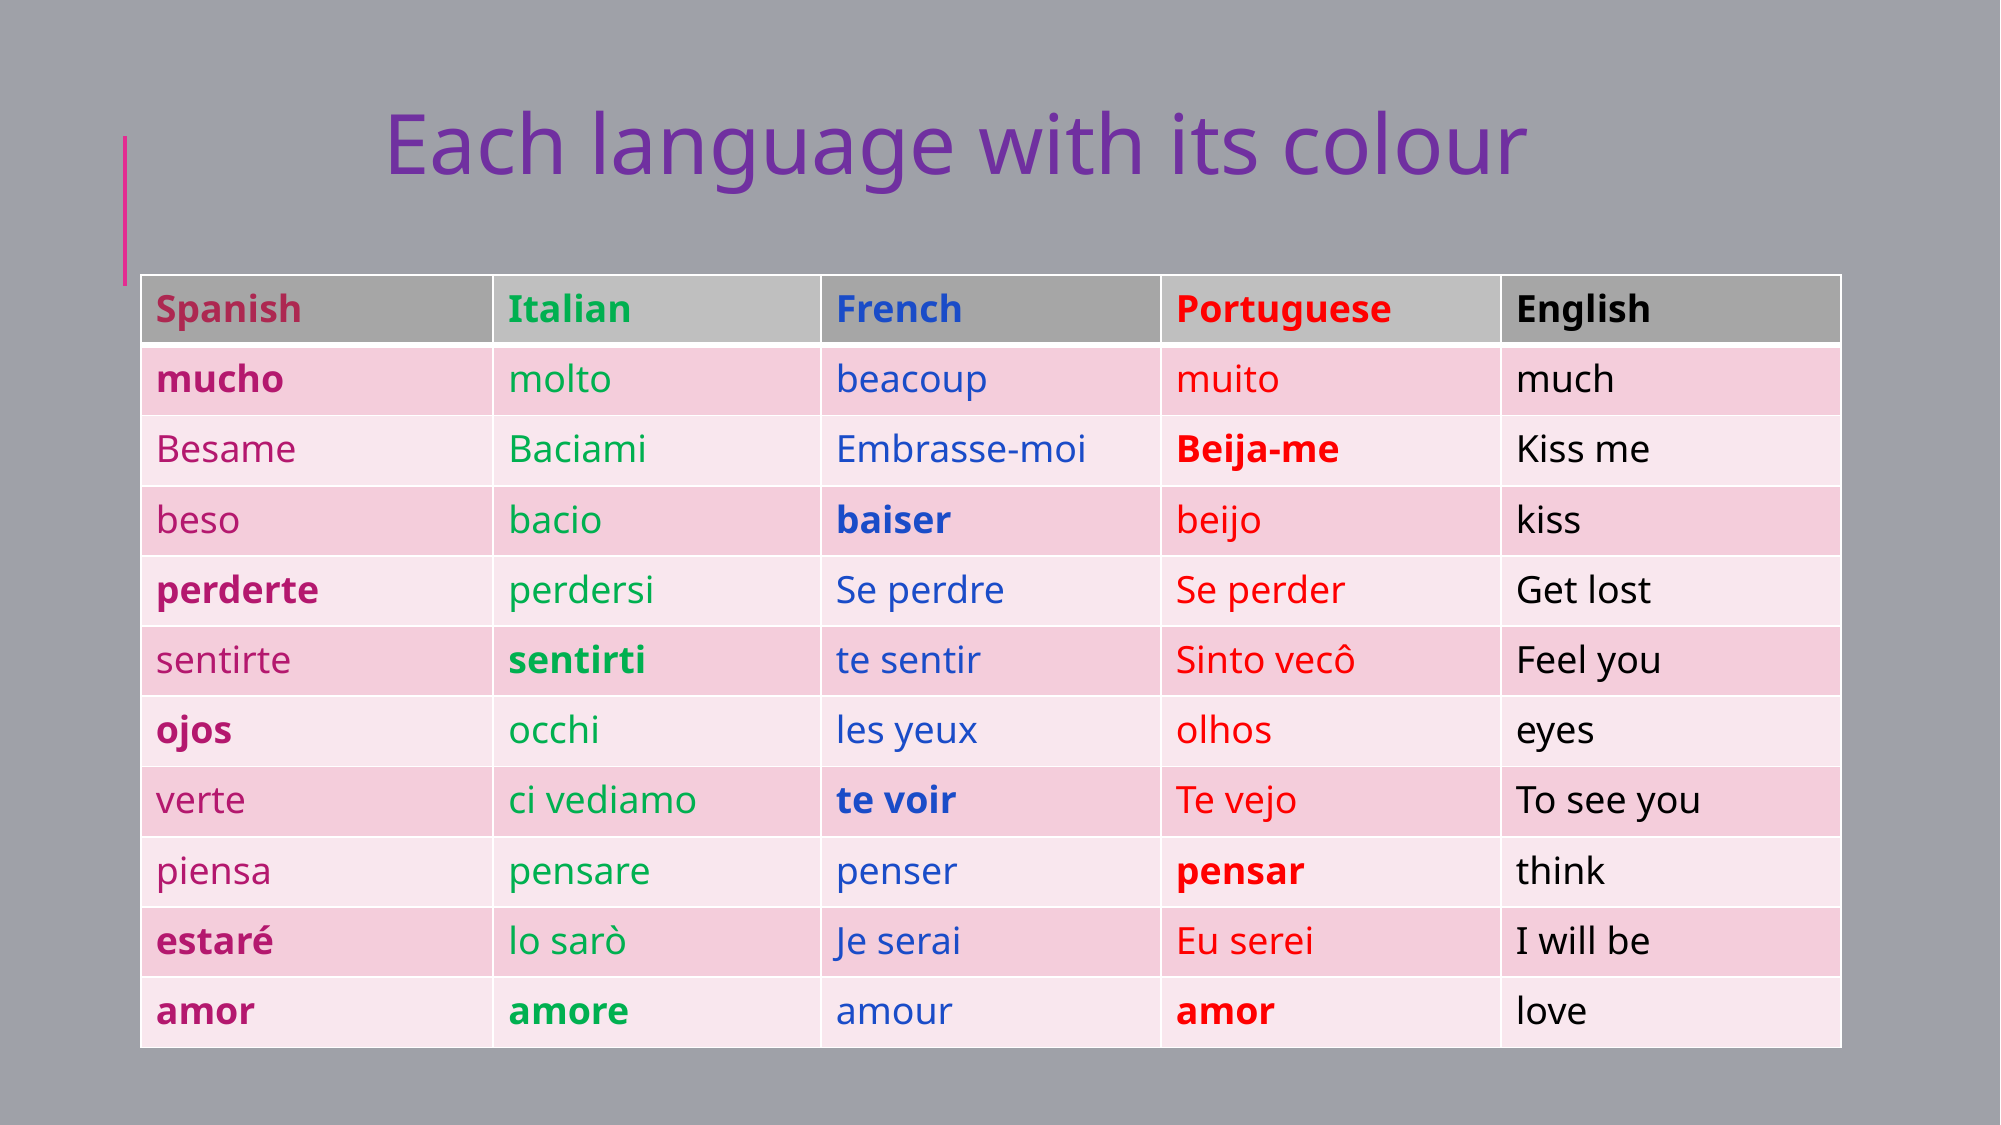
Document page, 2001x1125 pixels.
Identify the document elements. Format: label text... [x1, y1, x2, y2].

table_cell sentirte [142, 627, 492, 695]
table_cell Sinto vecô [1162, 627, 1500, 695]
table_cell bacio [494, 487, 820, 555]
table_cell Eu serei [1162, 908, 1500, 976]
table_cell I will be [1502, 908, 1840, 976]
table_cell te sentir [822, 627, 1160, 695]
table_cell Kiss me [1502, 416, 1840, 485]
table_cell molto [494, 348, 820, 415]
table_cell beacoup [822, 348, 1160, 415]
table_cell Feel you [1502, 627, 1840, 695]
table_cell ojos [142, 697, 492, 766]
table_header Portuguese [1162, 276, 1500, 342]
table_cell pensar [1162, 838, 1500, 906]
table_cell love [1502, 978, 1840, 1047]
table_cell piensa [142, 838, 492, 906]
table_cell pensare [494, 838, 820, 906]
table_cell perderte [142, 557, 492, 625]
table_header French [822, 276, 1160, 342]
table_header Spanish [142, 276, 492, 342]
table_cell te voir [822, 767, 1160, 836]
table_cell olhos [1162, 697, 1500, 766]
table_cell amore [494, 978, 820, 1047]
table_header Italian [494, 276, 820, 342]
table_header English [1502, 276, 1840, 342]
table_cell amor [1162, 978, 1500, 1047]
table_cell much [1502, 348, 1840, 415]
table_cell beso [142, 487, 492, 555]
table_cell occhi [494, 697, 820, 766]
table_cell penser [822, 838, 1160, 906]
text_box Each language with its colour [238, 84, 1675, 199]
table_cell To see you [1502, 767, 1840, 836]
table_cell les yeux [822, 697, 1160, 766]
table_cell think [1502, 838, 1840, 906]
table_cell verte [142, 767, 492, 836]
table_cell Te vejo [1162, 767, 1500, 836]
table_cell ci vediamo [494, 767, 820, 836]
table_cell Besame [142, 416, 492, 485]
table_cell perdersi [494, 557, 820, 625]
table_cell Embrasse-moi [822, 416, 1160, 485]
table_cell Baciami [494, 416, 820, 485]
table_cell Se perder [1162, 557, 1500, 625]
table_cell lo sarò [494, 908, 820, 976]
table_cell Se perdre [822, 557, 1160, 625]
table_cell Beija-me [1162, 416, 1500, 485]
table_cell baiser [822, 487, 1160, 555]
table_cell eyes [1502, 697, 1840, 766]
table_cell muito [1162, 348, 1500, 415]
table_cell sentirti [494, 627, 820, 695]
table_cell mucho [142, 348, 492, 415]
table_cell beijo [1162, 487, 1500, 555]
table_cell amour [822, 978, 1160, 1047]
table_cell kiss [1502, 487, 1840, 555]
table_cell amor [142, 978, 492, 1047]
table_cell Get lost [1502, 557, 1840, 625]
table_cell Je serai [822, 908, 1160, 976]
table_cell estaré [142, 908, 492, 976]
